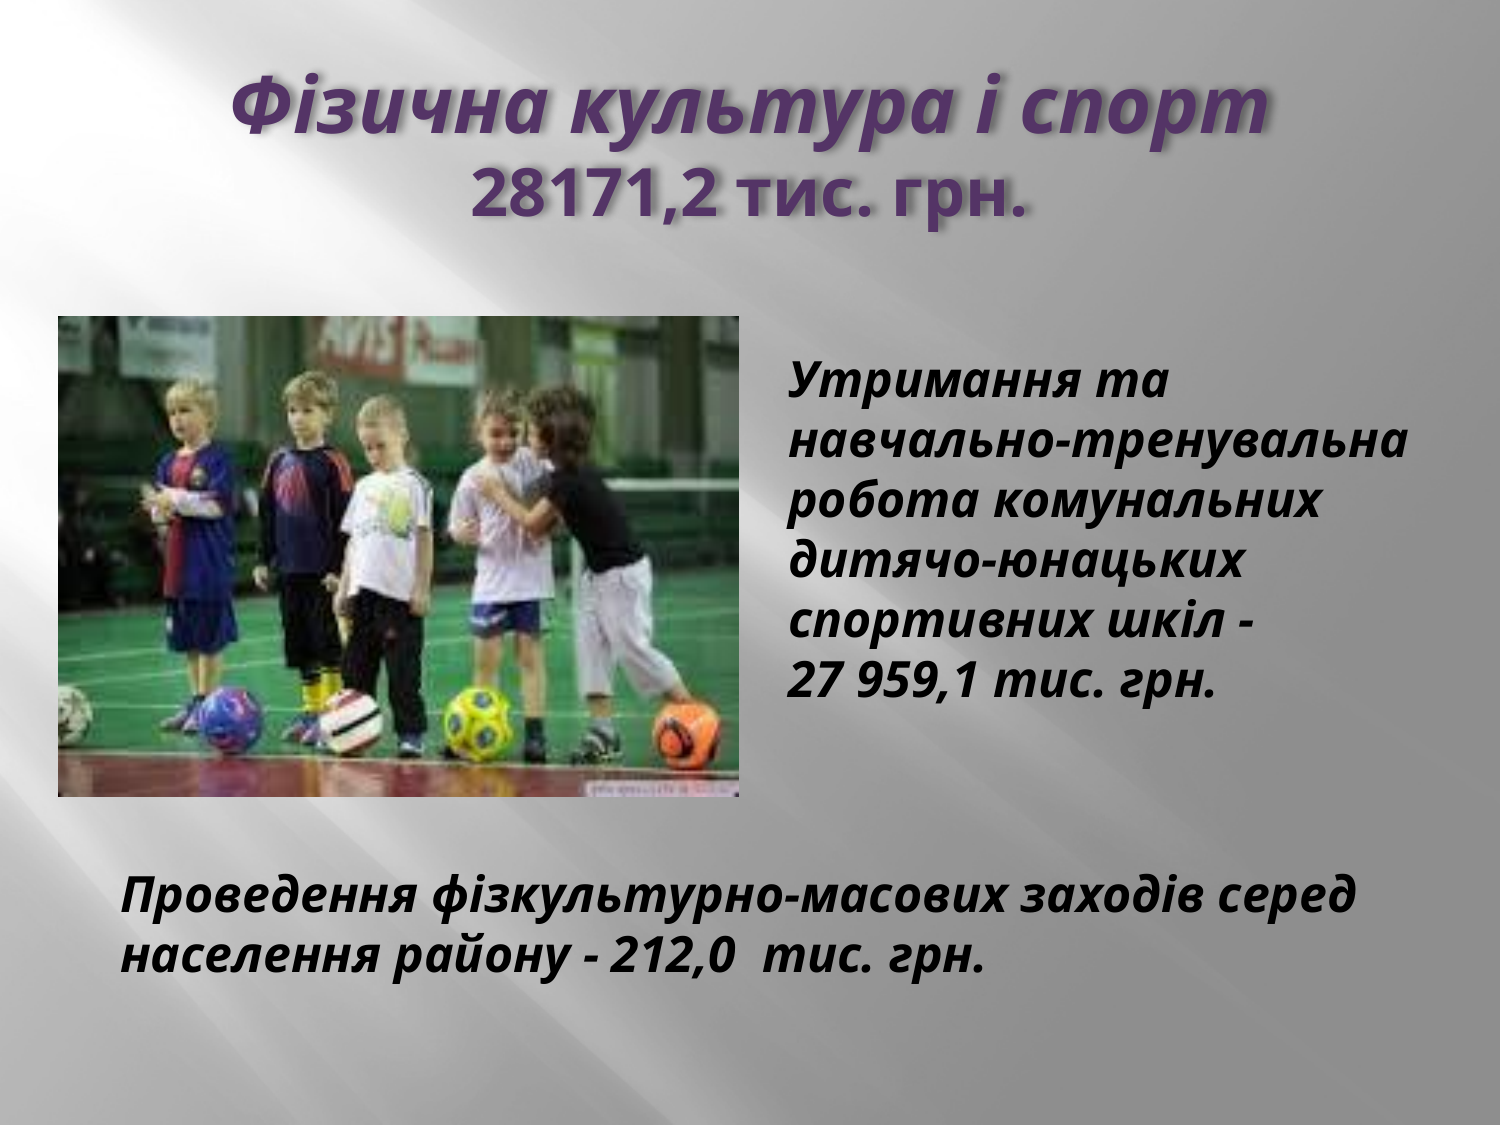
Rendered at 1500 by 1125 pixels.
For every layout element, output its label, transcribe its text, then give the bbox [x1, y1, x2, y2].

text_box Фізична культура і спорт 28171,2 тис. грн. [210, 46, 1289, 237]
text_box Проведення фізкультурно-масових заходів серед населення району - 212,0 тис. грн. [105, 855, 1430, 991]
text_box Утримання та навчально-тренувальна робота комунальних дитячо-юнацьких спортивних шкіл - 27 959,1 тис. грн. [773, 339, 1477, 715]
picture [58, 316, 739, 798]
